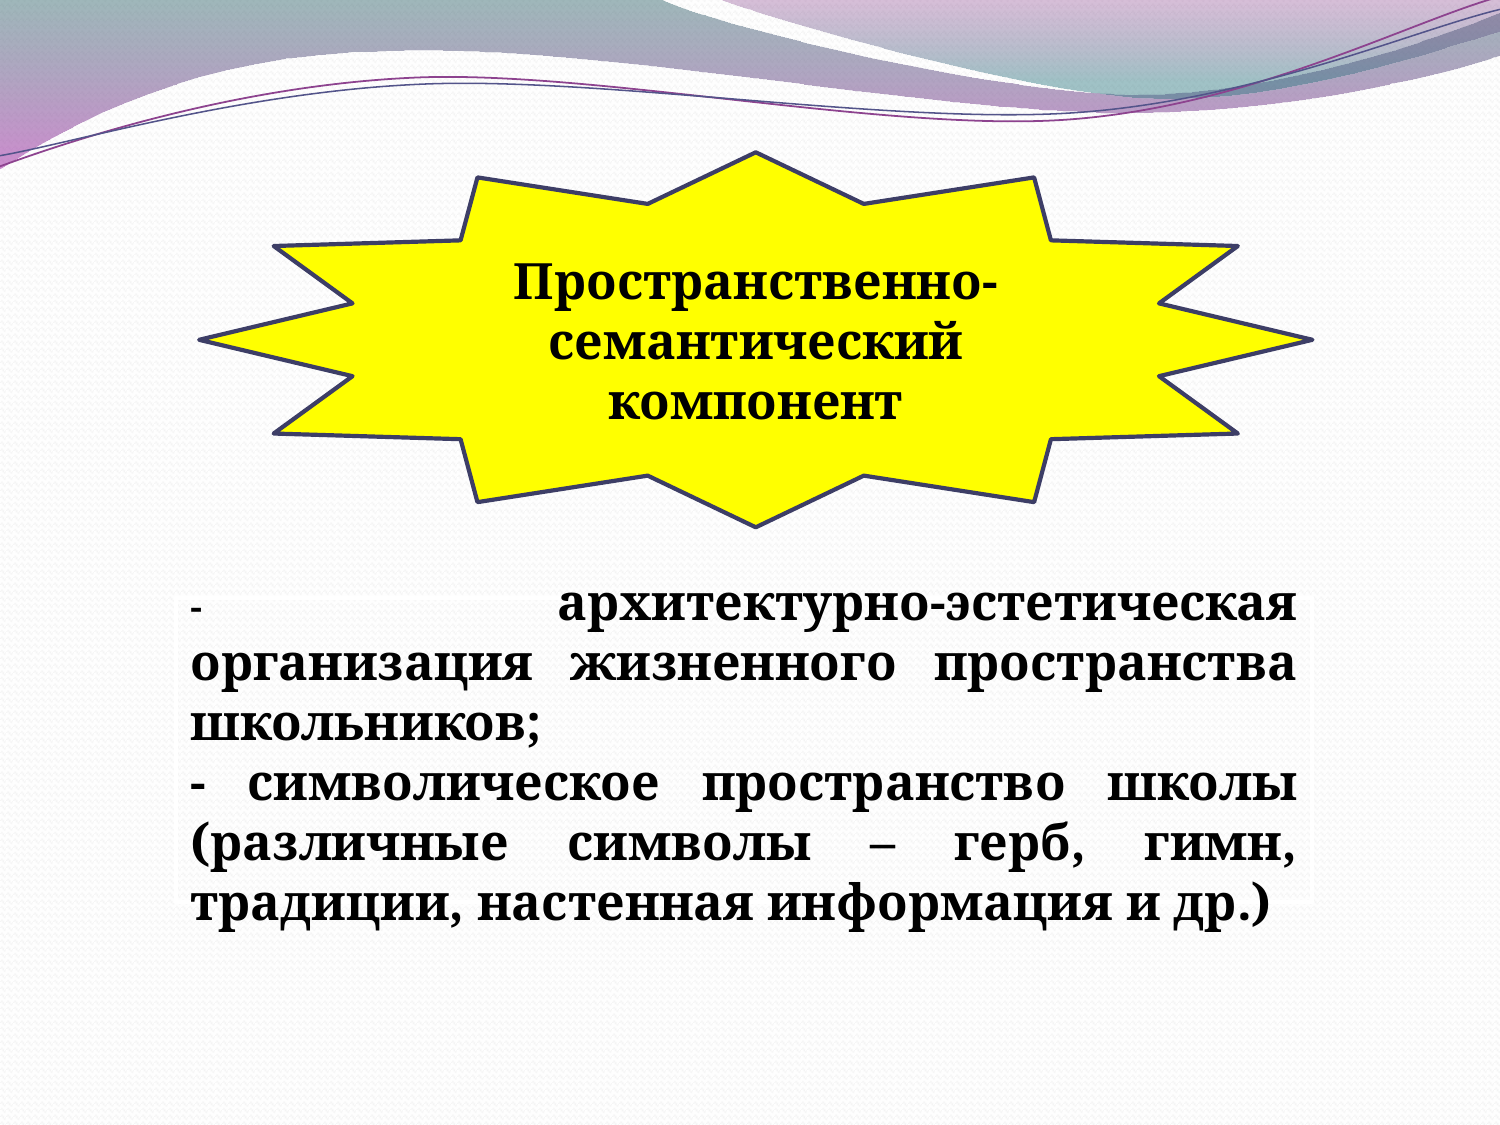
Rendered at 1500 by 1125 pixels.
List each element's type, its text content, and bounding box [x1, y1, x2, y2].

text_box Пространственно-семантический компонент [197, 150, 1315, 530]
text_box - архитектурно-эстетическая организация жизненного пространства школьников; - символическое пространство школы (различные символы – герб, гимн, традиции, настенная информация и др.) [174, 596, 1314, 904]
